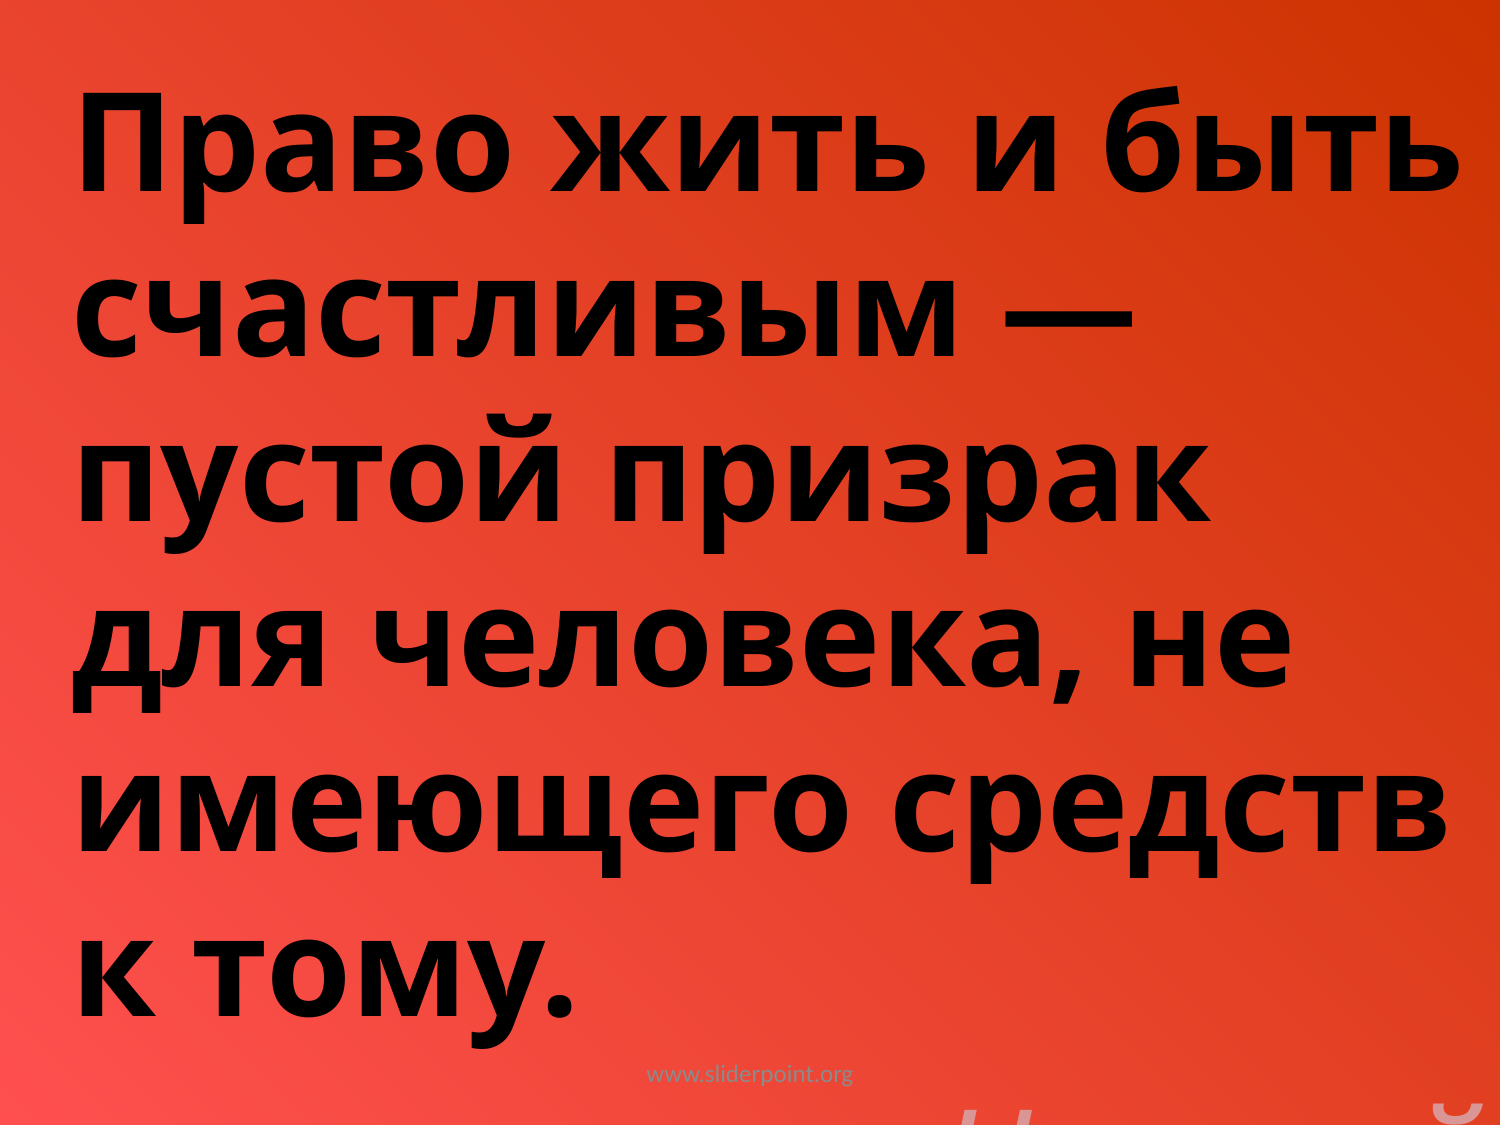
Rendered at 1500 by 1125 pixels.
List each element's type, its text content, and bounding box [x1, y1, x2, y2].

footer www.sliderpoint.org [512, 1042, 988, 1103]
list Право жить и быть счастливым — пустой призрак для человека, не имеющего средств к тому. Николай Чернышевский [0, 46, 1500, 1008]
